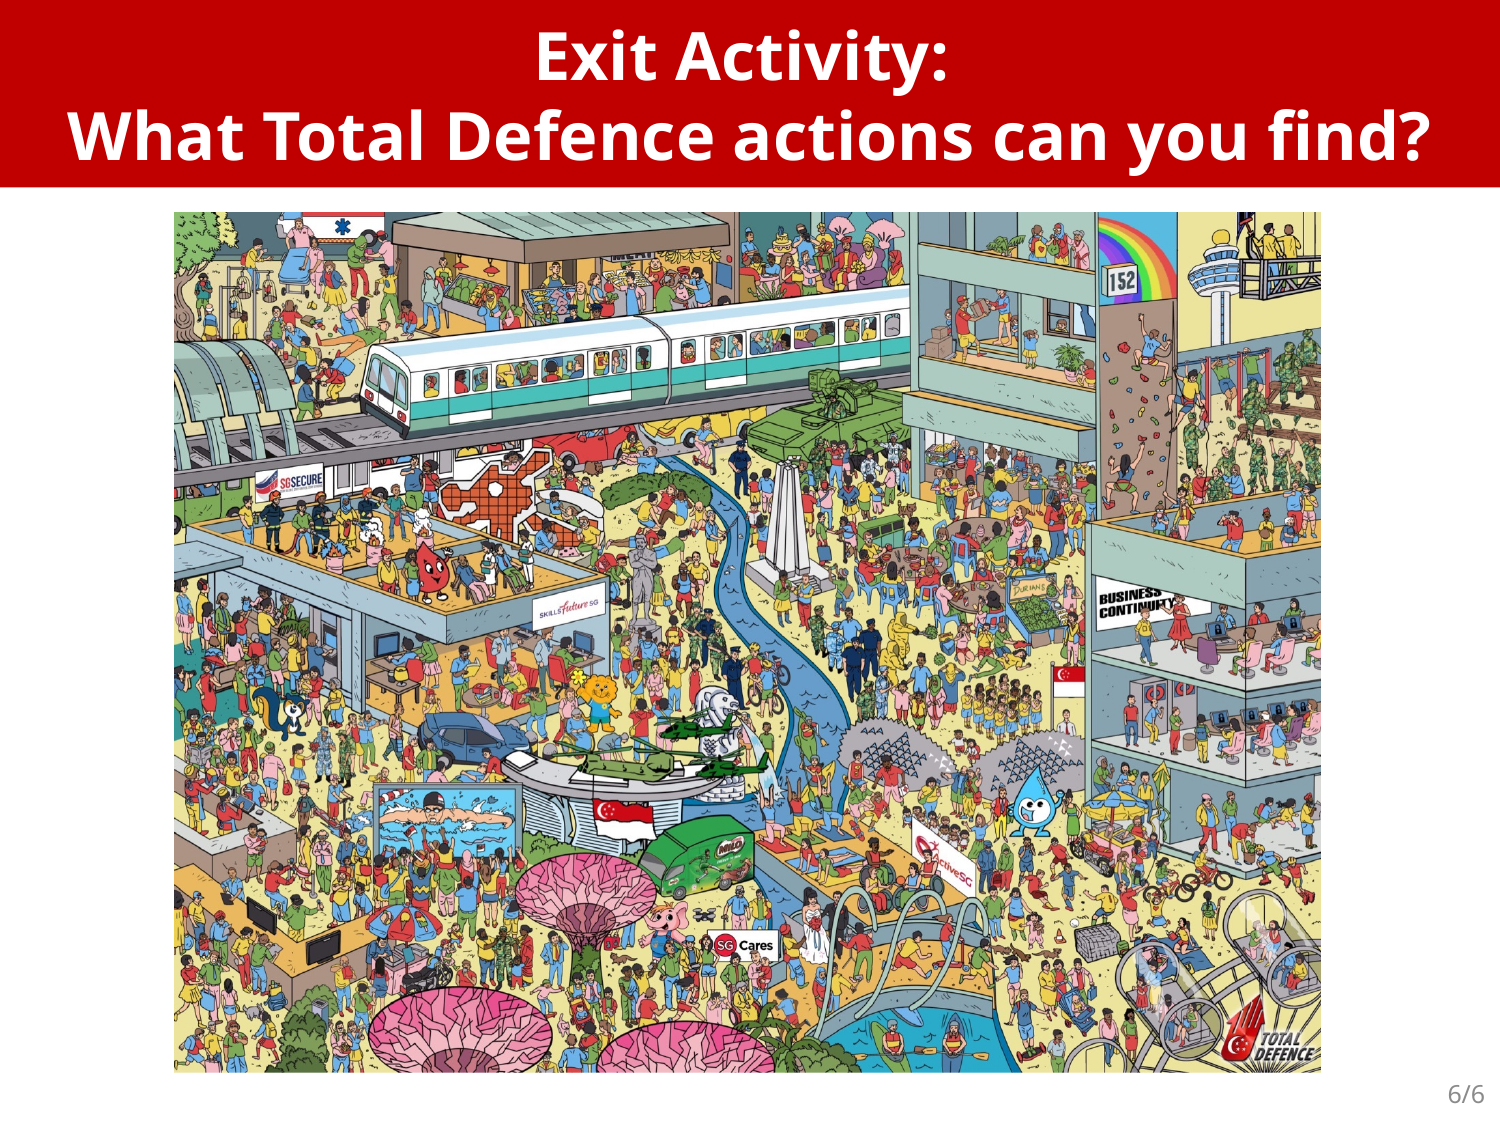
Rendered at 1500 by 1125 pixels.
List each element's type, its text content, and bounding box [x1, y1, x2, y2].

slide_number 6/6 [1150, 1065, 1500, 1125]
title Exit Activity: What Total Defence actions can you find? [0, 0, 1500, 188]
picture [174, 212, 1321, 1074]
